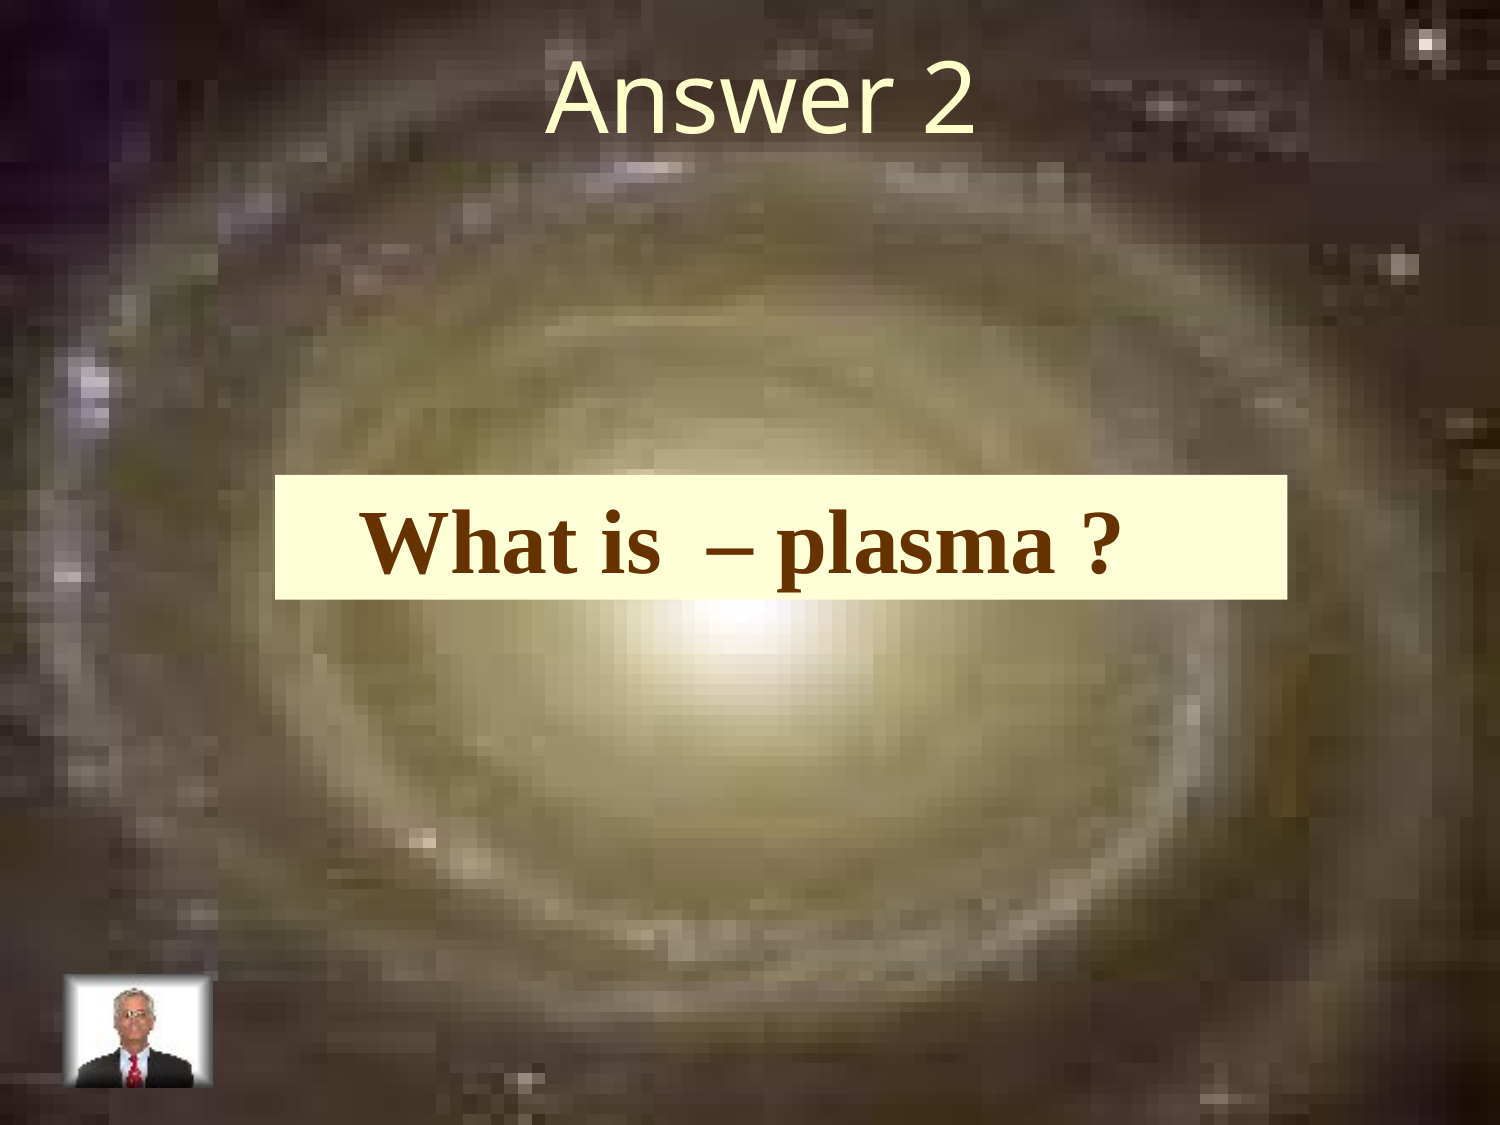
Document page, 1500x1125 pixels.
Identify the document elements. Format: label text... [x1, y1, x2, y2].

title Answer 2 [124, 0, 1401, 188]
text_box What is – plasma ? [275, 474, 1288, 600]
picture [0, 0, 1500, 1125]
